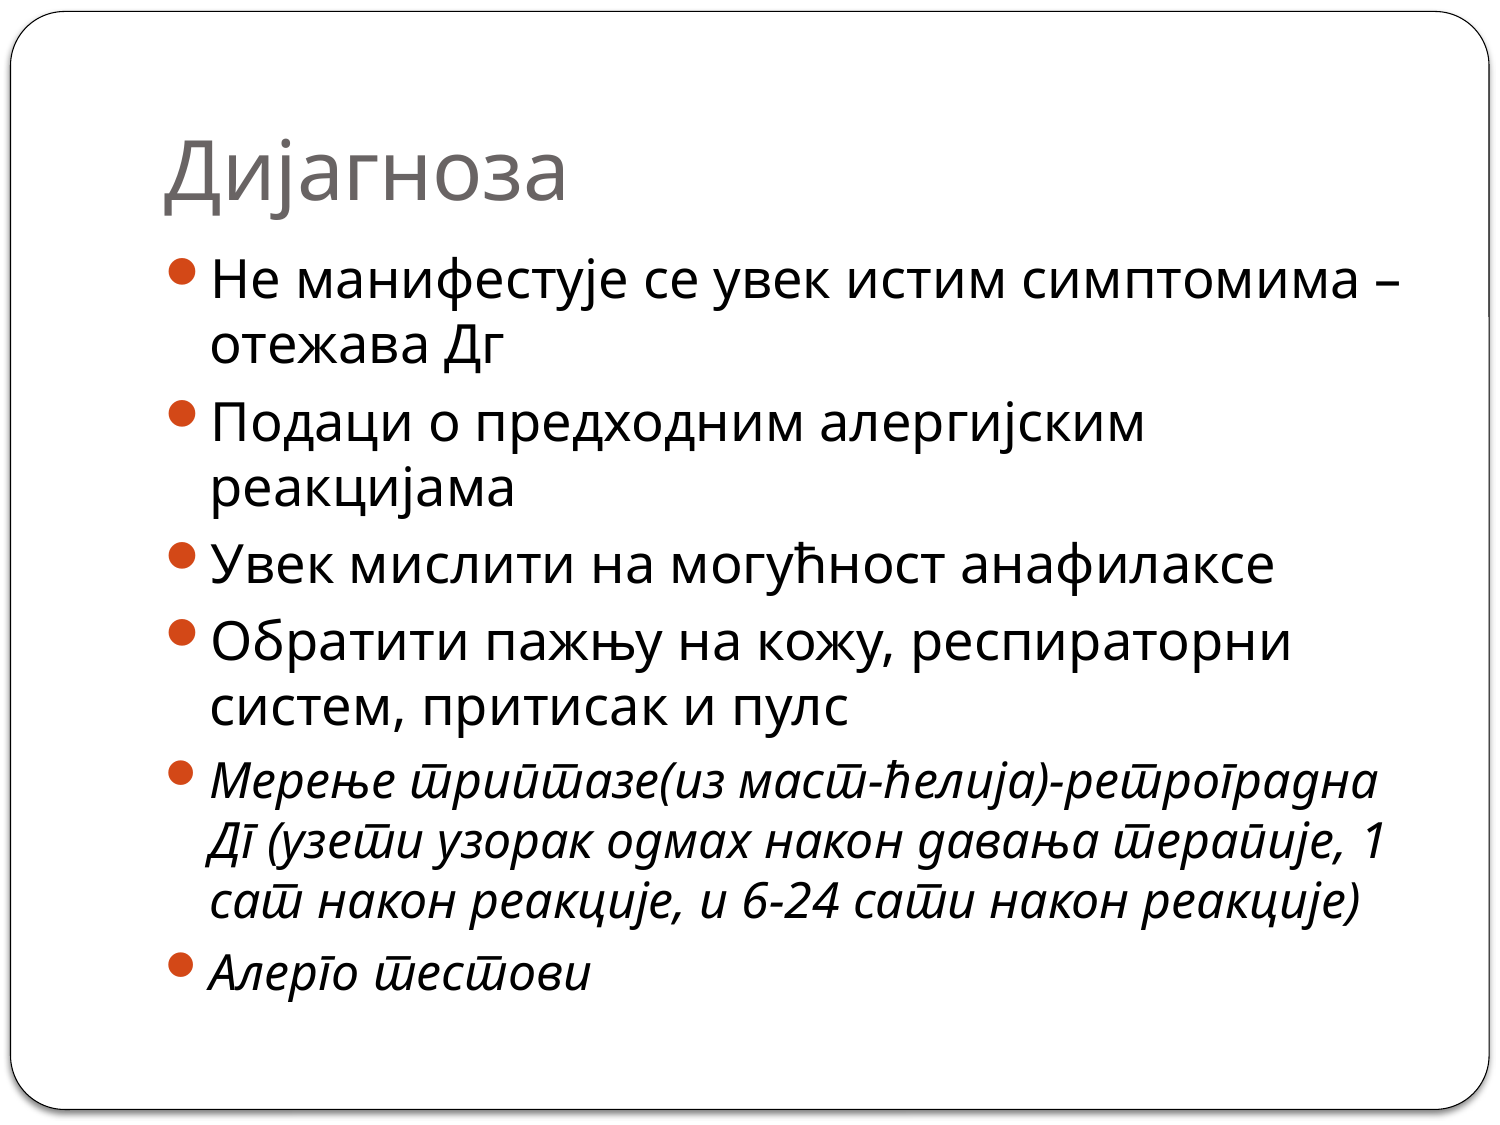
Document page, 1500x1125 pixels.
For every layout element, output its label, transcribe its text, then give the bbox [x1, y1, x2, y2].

list Не манифестује се увек истим симптомима –отежава Дг Подаци о предходним алергијским реакцијама Увек мислити на могућност анафилаксе Обратити пажњу на кожу, респираторни систем, притисак и пулс Мерење триптазе(из маст-ћелија)-ретроградна Дг (узети узорак одмах након давања терапије, 1 сат након реакције, и 6-24 сати након реакције) Алерго тестови [150, 237, 1425, 988]
title Дијагноза [150, 45, 1425, 233]
